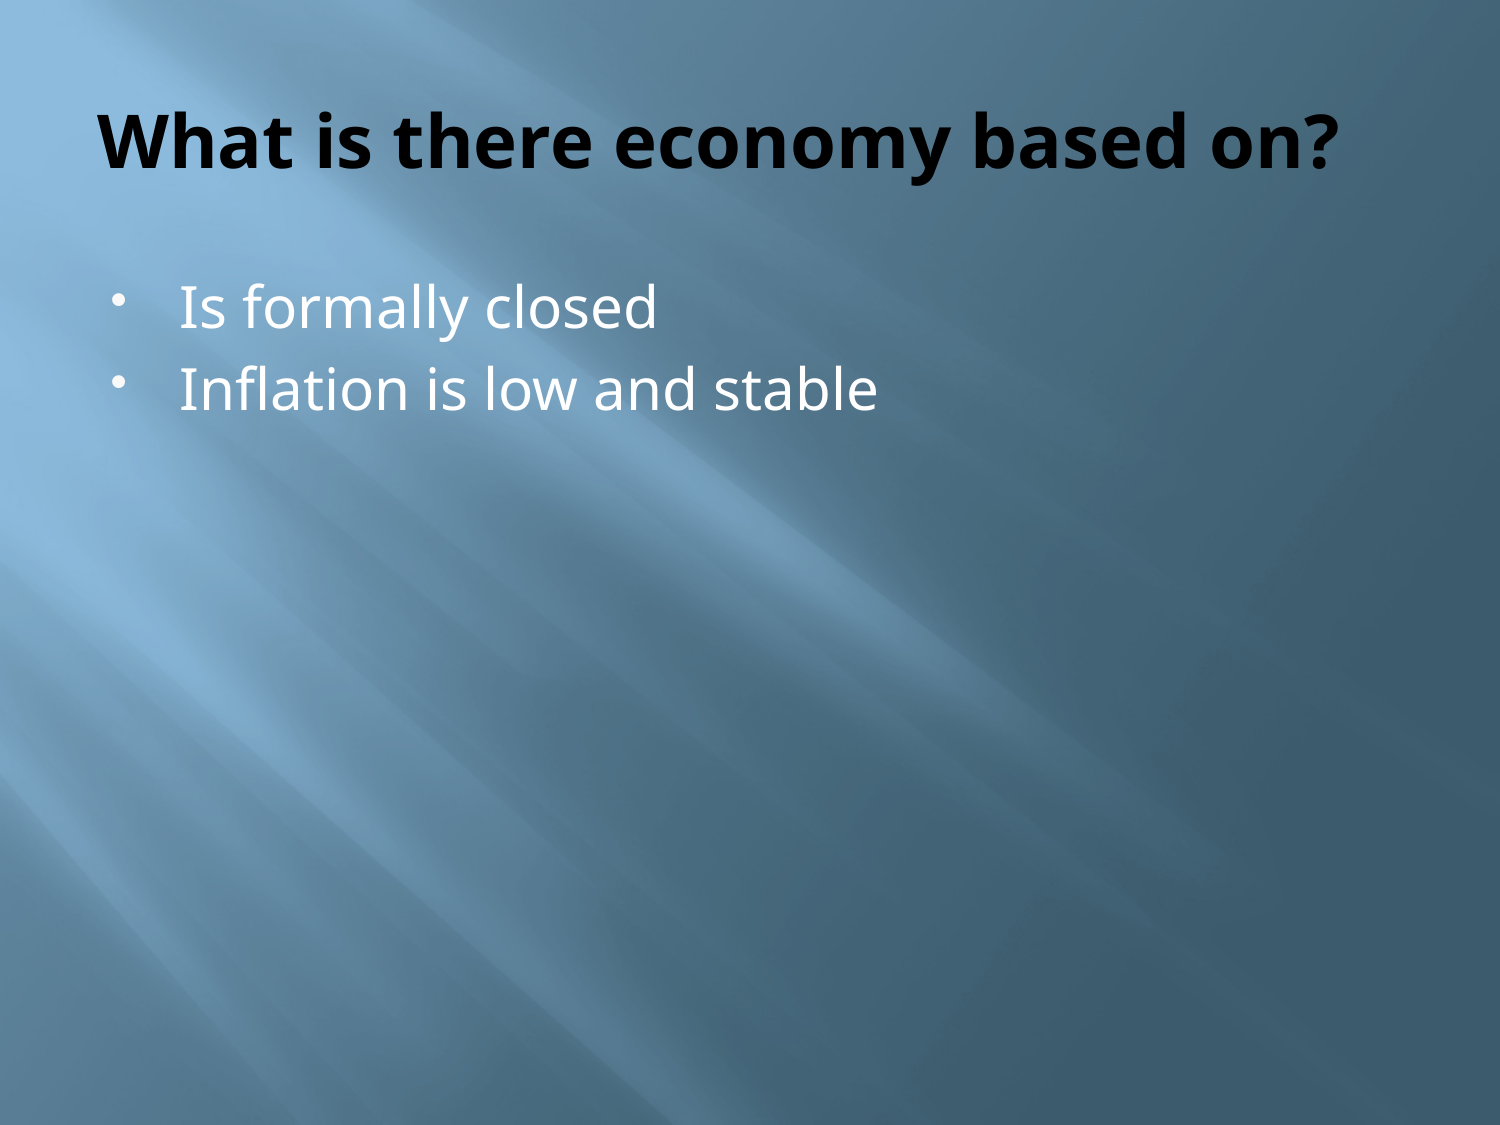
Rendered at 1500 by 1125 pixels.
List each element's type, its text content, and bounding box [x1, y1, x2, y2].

list Is formally closed Inflation is low and stable [75, 262, 1425, 1035]
title What is there economy based on? [75, 45, 1425, 233]
